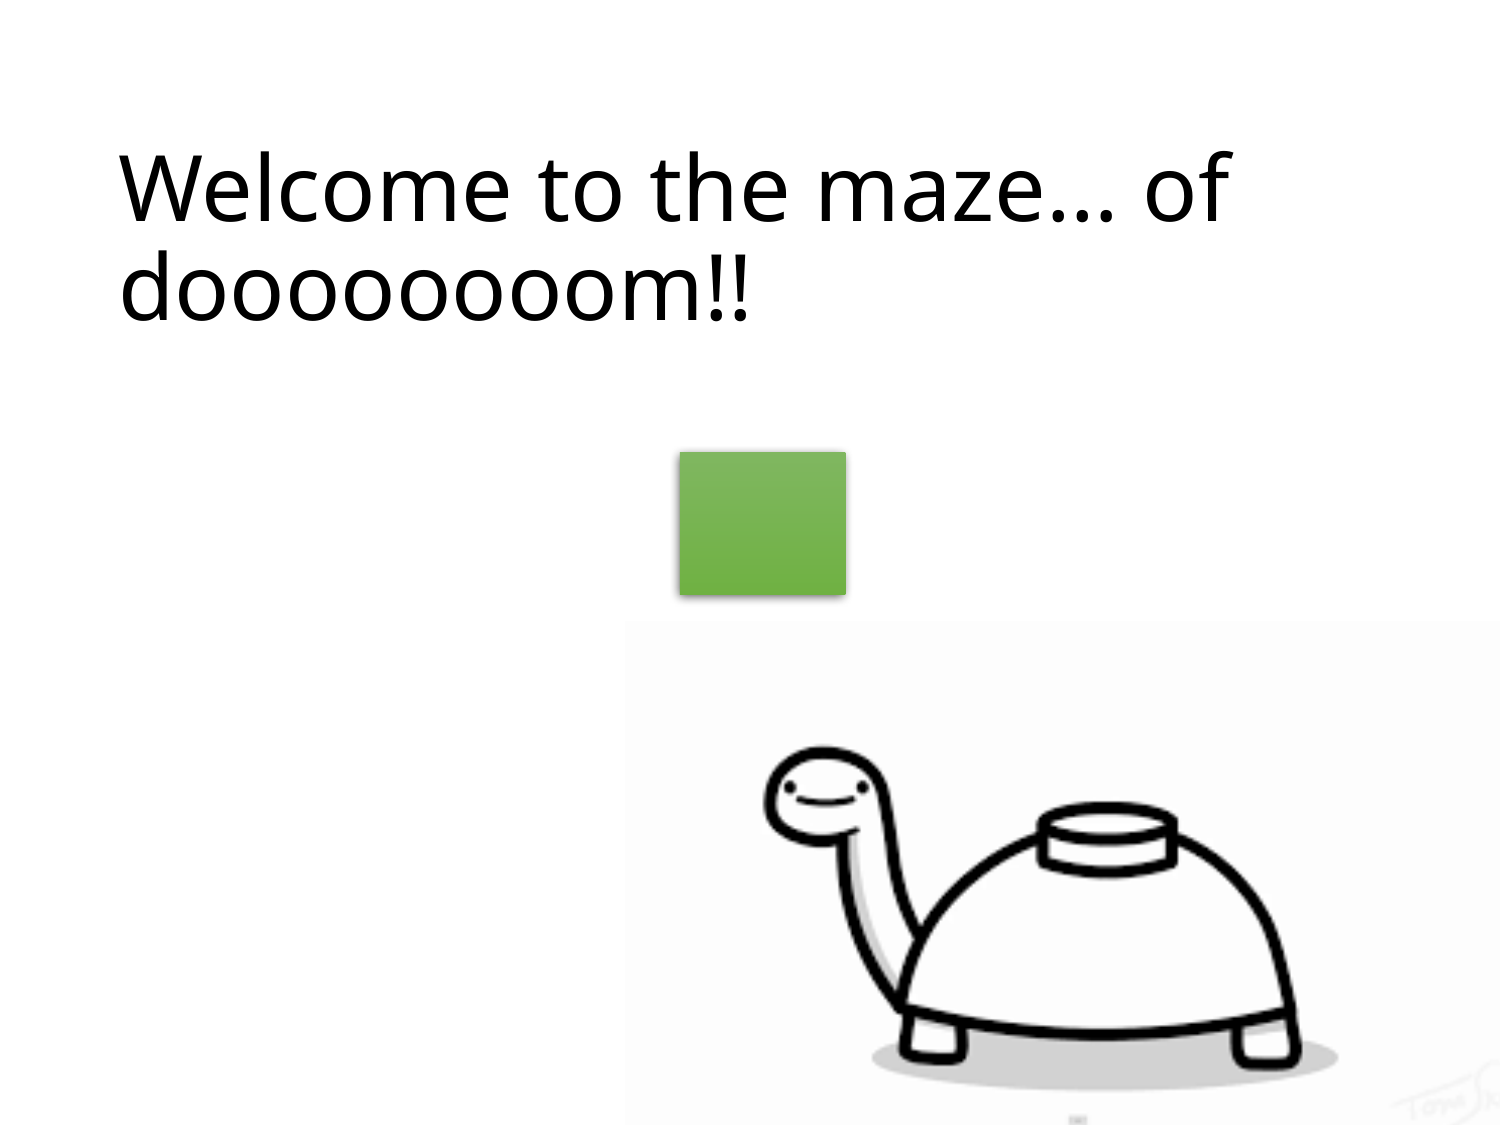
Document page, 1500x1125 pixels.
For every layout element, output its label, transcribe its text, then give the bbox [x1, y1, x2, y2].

title Welcome to the maze… of doooooooom!! [103, 59, 1397, 424]
picture [625, 621, 1500, 1125]
text_box [679, 452, 846, 595]
